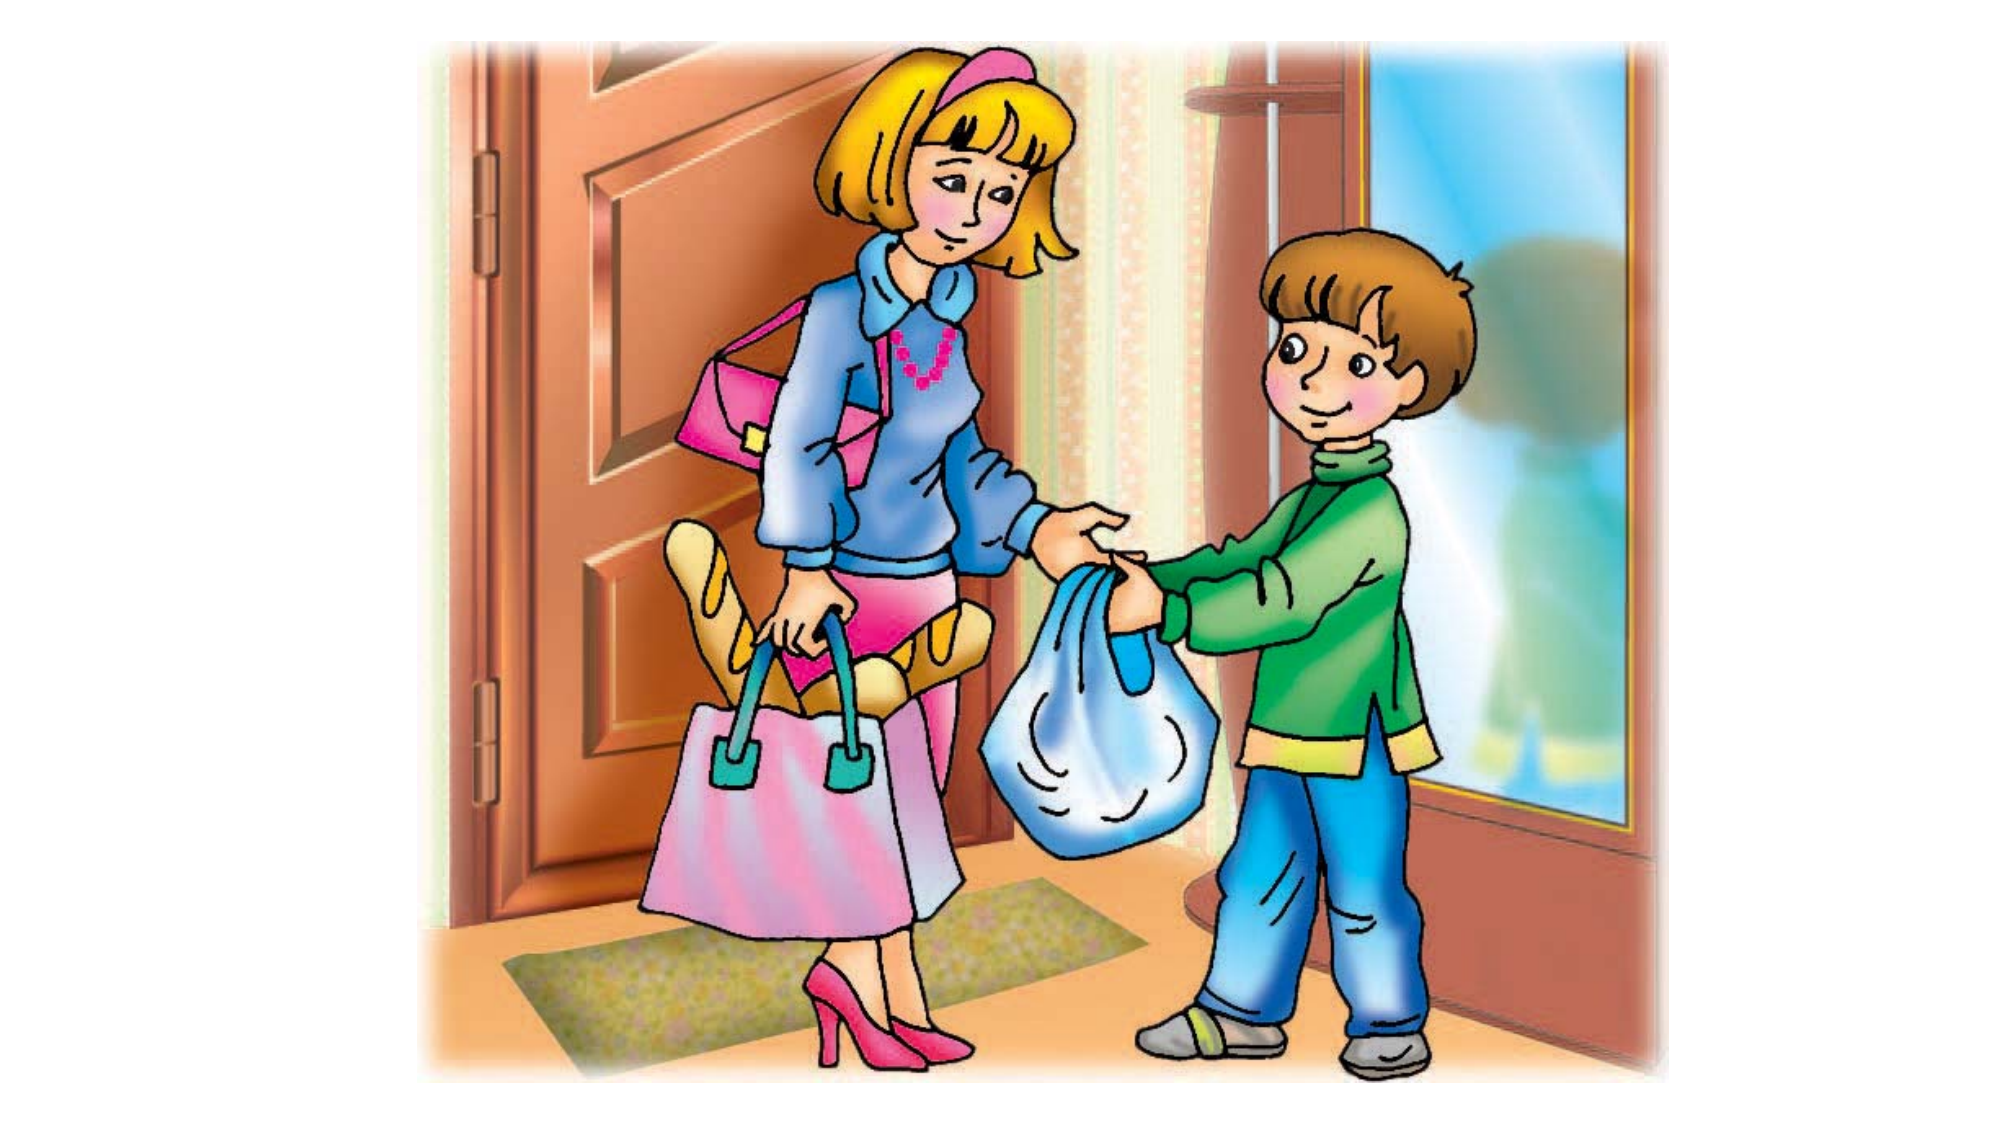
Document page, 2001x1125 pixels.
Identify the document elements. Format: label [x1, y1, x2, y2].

picture [417, 41, 1669, 1083]
